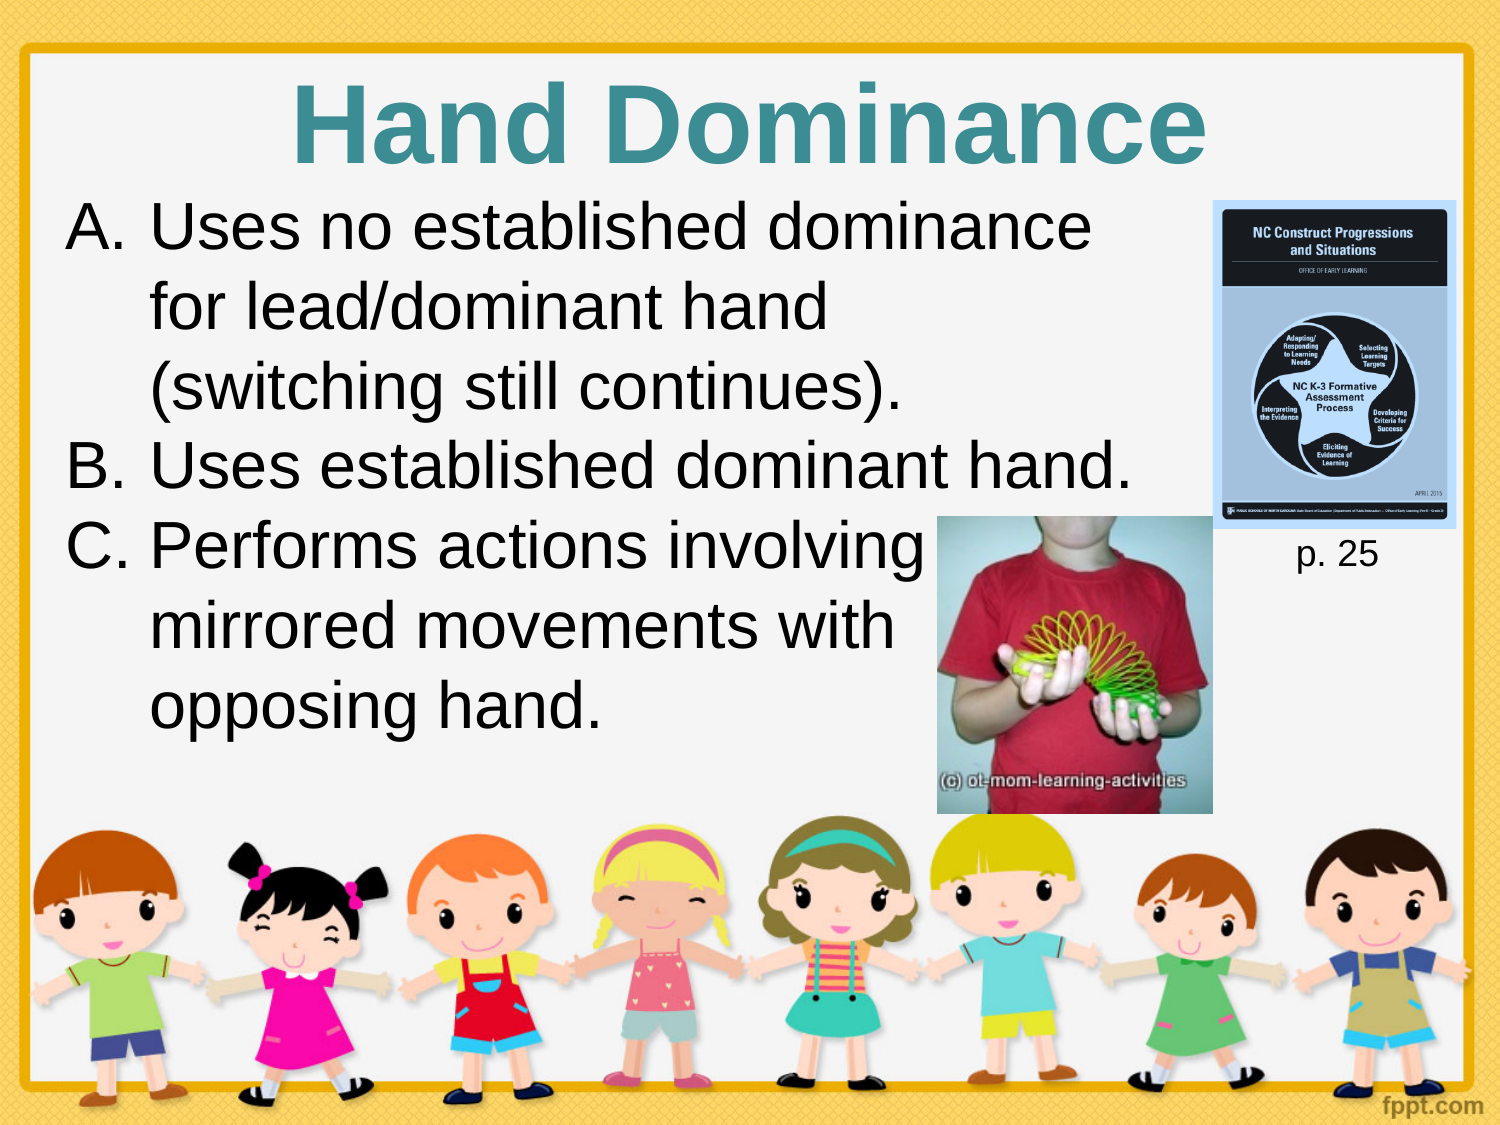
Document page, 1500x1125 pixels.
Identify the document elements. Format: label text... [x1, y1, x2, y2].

text_box p. 25 [1250, 537, 1425, 582]
title Hand Dominance [75, 24, 1425, 213]
list Uses no established dominance for lead/dominant hand (switching still continues). Uses established dominant hand. Performs actions involving mirrored movements with opposing hand. [50, 174, 1150, 893]
picture [0, 0, 1500, 1125]
